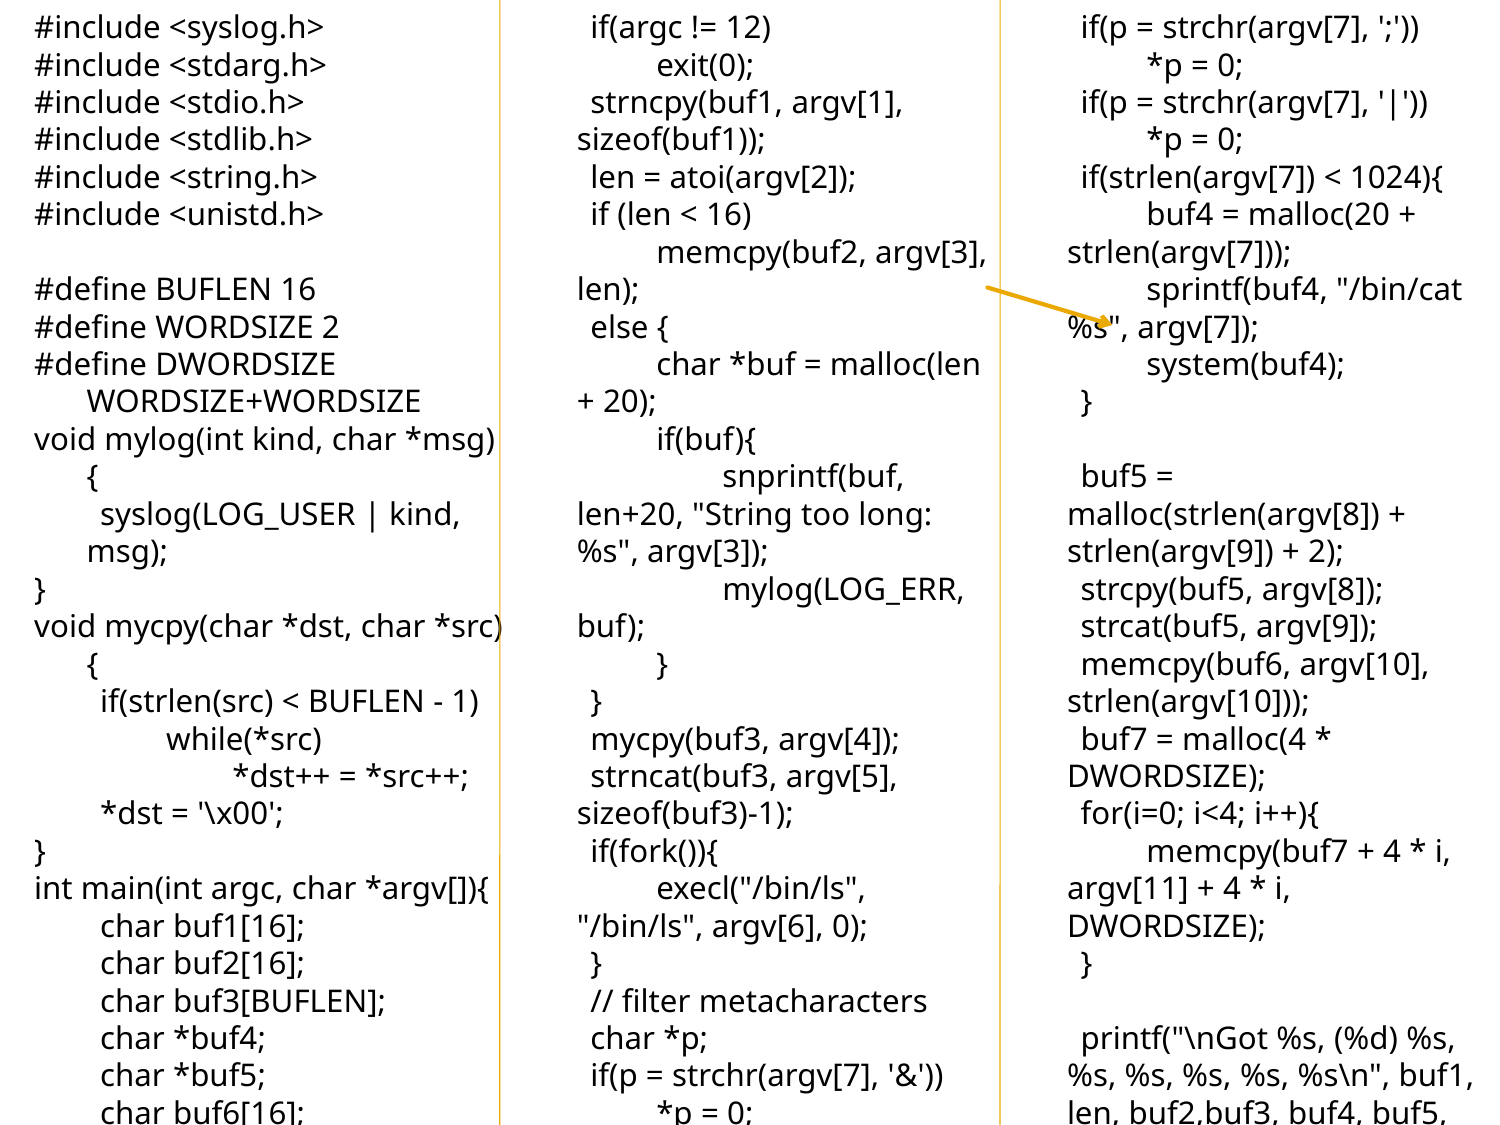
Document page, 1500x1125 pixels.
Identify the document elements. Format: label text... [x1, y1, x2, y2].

text_box #include <syslog.h> #include <stdarg.h> #include <stdio.h> #include <stdlib.h> #include <string.h> #include <unistd.h> #define BUFLEN 16 #define WORDSIZE 2 #define DWORDSIZE WORDSIZE+WORDSIZE void mylog(int kind, char *msg){ syslog(LOG_USER | kind, msg); } void mycpy(char *dst, char *src){ if(strlen(src) < BUFLEN - 1) while(*src) *dst++ = *src++; *dst = '\x00'; } int main(int argc, char *argv[]){ char buf1[16]; char buf2[16]; char buf3[BUFLEN]; char *buf4; char *buf5; char buf6[16]; char *buf7; int i, len; if(argc != 12) exit(0); strncpy(buf1, argv[1], sizeof(buf1)); len = atoi(argv[2]); if (len < 16) memcpy(buf2, argv[3], len); else { char *buf = malloc(len + 20); if(buf){ snprintf(buf, len+20, "String too long: %s", argv[3]); mylog(LOG_ERR, buf); } } mycpy(buf3, argv[4]); strncat(buf3, argv[5], sizeof(buf3)-1); if(fork()){ execl("/bin/ls", "/bin/ls", argv[6], 0); } // filter metacharacters char *p; if(p = strchr(argv[7], '&')) *p = 0; if(p = strchr(argv[7], '`')) *p = 0; if(p = strchr(argv[7], ';')) *p = 0; if(p = strchr(argv[7], '|')) *p = 0; if(strlen(argv[7]) < 1024){ buf4 = malloc(20 + strlen(argv[7])); sprintf(buf4, "/bin/cat %s", argv[7]); system(buf4); } buf5 = malloc(strlen(argv[8]) + strlen(argv[9]) + 2); strcpy(buf5, argv[8]); strcat(buf5, argv[9]); memcpy(buf6, argv[10], strlen(argv[10])); buf7 = malloc(4 * DWORDSIZE); for(i=0; i<4; i++){ memcpy(buf7 + 4 * i, argv[11] + 4 * i, DWORDSIZE); } printf("\nGot %s, (%d) %s, %s, %s, %s, %s, %s\n", buf1, len, buf2,buf3, buf4, buf5, buf6, buf7); } [0, 0, 499, 561]
text_box #include <syslog.h> #include <stdarg.h> #include <stdio.h> #include <stdlib.h> #include <string.h> #include <unistd.h> #define BUFLEN 16 #define WORDSIZE 2 #define DWORDSIZE WORDSIZE+WORDSIZE void mylog(int kind, char *msg){ syslog(LOG_USER | kind, msg); } void mycpy(char *dst, char *src){ if(strlen(src) < BUFLEN - 1) while(*src) *dst++ = *src++; *dst = '\x00'; } int main(int argc, char *argv[]){ char buf1[16]; char buf2[16]; char buf3[BUFLEN]; char *buf4; char *buf5; char buf6[16]; char *buf7; int i, len; if(argc != 12) exit(0); strncpy(buf1, argv[1], sizeof(buf1)); len = atoi(argv[2]); if (len < 16) memcpy(buf2, argv[3], len); else { char *buf = malloc(len + 20); if(buf){ snprintf(buf, len+20, "String too long: %s", argv[3]); mylog(LOG_ERR, buf); } } mycpy(buf3, argv[4]); strncat(buf3, argv[5], sizeof(buf3)-1); if(fork()){ execl("/bin/ls", "/bin/ls", argv[6], 0); } // filter metacharacters char *p; if(p = strchr(argv[7], '&')) *p = 0; if(p = strchr(argv[7], '`')) *p = 0; if(p = strchr(argv[7], ';')) *p = 0; if(p = strchr(argv[7], '|')) *p = 0; if(strlen(argv[7]) < 1024){ buf4 = malloc(20 + strlen(argv[7])); sprintf(buf4, "/bin/cat %s", argv[7]); system(buf4); } buf5 = malloc(strlen(argv[8]) + strlen(argv[9]) + 2); strcpy(buf5, argv[8]); strcat(buf5, argv[9]); memcpy(buf6, argv[10], strlen(argv[10])); buf7 = malloc(4 * DWORDSIZE); for(i=0; i<4; i++){ memcpy(buf7 + 4 * i, argv[11] + 4 * i, DWORDSIZE); } printf("\nGot %s, (%d) %s, %s, %s, %s, %s, %s\n", buf1, len, buf2,buf3, buf4, buf5, buf6, buf7); } [0, 571, 499, 1125]
text_box #include <syslog.h> #include <stdarg.h> #include <stdio.h> #include <stdlib.h> #include <string.h> #include <unistd.h> #define BUFLEN 16 #define WORDSIZE 2 #define DWORDSIZE WORDSIZE+WORDSIZE void mylog(int kind, char *msg){ syslog(LOG_USER | kind, msg); } void mycpy(char *dst, char *src){ if(strlen(src) < BUFLEN - 1) while(*src) *dst++ = *src++; *dst = '\x00'; } int main(int argc, char *argv[]){ char buf1[16]; char buf2[16]; char buf3[BUFLEN]; char *buf4; char *buf5; char buf6[16]; char *buf7; int i, len; if(argc != 12) exit(0); strncpy(buf1, argv[1], sizeof(buf1)); len = atoi(argv[2]); if (len < 16) memcpy(buf2, argv[3], len); else { char *buf = malloc(len + 20); if(buf){ snprintf(buf, len+20, "String too long: %s", argv[3]); mylog(LOG_ERR, buf); } } mycpy(buf3, argv[4]); strncat(buf3, argv[5], sizeof(buf3)-1); if(fork()){ execl("/bin/ls", "/bin/ls", argv[6], 0); } // filter metacharacters char *p; if(p = strchr(argv[7], '&')) *p = 0; if(p = strchr(argv[7], '`')) *p = 0; if(p = strchr(argv[7], ';')) *p = 0; if(p = strchr(argv[7], '|')) *p = 0; if(strlen(argv[7]) < 1024){ buf4 = malloc(20 + strlen(argv[7])); sprintf(buf4, "/bin/cat %s", argv[7]); system(buf4); } buf5 = malloc(strlen(argv[8]) + strlen(argv[9]) + 2); strcpy(buf5, argv[8]); strcat(buf5, argv[9]); memcpy(buf6, argv[10], strlen(argv[10])); buf7 = malloc(4 * DWORDSIZE); for(i=0; i<4; i++){ memcpy(buf7 + 4 * i, argv[11] + 4 * i, DWORDSIZE); } printf("\nGot %s, (%d) %s, %s, %s, %s, %s, %s\n", buf1, len, buf2,buf3, buf4, buf5, buf6, buf7); } [501, 572, 999, 1125]
text_box #include <syslog.h> #include <stdarg.h> #include <stdio.h> #include <stdlib.h> #include <string.h> #include <unistd.h> #define BUFLEN 16 #define WORDSIZE 2 #define DWORDSIZE WORDSIZE+WORDSIZE void mylog(int kind, char *msg){ syslog(LOG_USER | kind, msg); } void mycpy(char *dst, char *src){ if(strlen(src) < BUFLEN - 1) while(*src) *dst++ = *src++; *dst = '\x00'; } int main(int argc, char *argv[]){ char buf1[16]; char buf2[16]; char buf3[BUFLEN]; char *buf4; char *buf5; char buf6[16]; char *buf7; int i, len; if(argc != 12) exit(0); strncpy(buf1, argv[1], sizeof(buf1)); len = atoi(argv[2]); if (len < 16) memcpy(buf2, argv[3], len); else { char *buf = malloc(len + 20); if(buf){ snprintf(buf, len+20, "String too long: %s", argv[3]); mylog(LOG_ERR, buf); } } mycpy(buf3, argv[4]); strncat(buf3, argv[5], sizeof(buf3)-1); if(fork()){ execl("/bin/ls", "/bin/ls", argv[6], 0); } // filter metacharacters char *p; if(p = strchr(argv[7], '&')) *p = 0; if(p = strchr(argv[7], '`')) *p = 0; if(p = strchr(argv[7], ';')) *p = 0; if(p = strchr(argv[7], '|')) *p = 0; if(strlen(argv[7]) < 1024){ buf4 = malloc(20 + strlen(argv[7])); sprintf(buf4, "/bin/cat %s", argv[7]); system(buf4); } buf5 = malloc(strlen(argv[8]) + strlen(argv[9]) + 2); strcpy(buf5, argv[8]); strcat(buf5, argv[9]); memcpy(buf6, argv[10], strlen(argv[10])); buf7 = malloc(4 * DWORDSIZE); for(i=0; i<4; i++){ memcpy(buf7 + 4 * i, argv[11] + 4 * i, DWORDSIZE); } printf("\nGot %s, (%d) %s, %s, %s, %s, %s, %s\n", buf1, len, buf2,buf3, buf4, buf5, buf6, buf7); } [1001, 0, 1500, 561]
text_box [987, 287, 1113, 325]
text_box #include <syslog.h> #include <stdarg.h> #include <stdio.h> #include <stdlib.h> #include <string.h> #include <unistd.h> #define BUFLEN 16 #define WORDSIZE 2 #define DWORDSIZE WORDSIZE+WORDSIZE void mylog(int kind, char *msg){ syslog(LOG_USER | kind, msg); } void mycpy(char *dst, char *src){ if(strlen(src) < BUFLEN - 1) while(*src) *dst++ = *src++; *dst = '\x00'; } int main(int argc, char *argv[]){ char buf1[16]; char buf2[16]; char buf3[BUFLEN]; char *buf4; char *buf5; char buf6[16]; char *buf7; int i, len; if(argc != 12) exit(0); strncpy(buf1, argv[1], sizeof(buf1)); len = atoi(argv[2]); if (len < 16) memcpy(buf2, argv[3], len); else { char *buf = malloc(len + 20); if(buf){ snprintf(buf, len+20, "String too long: %s", argv[3]); mylog(LOG_ERR, buf); } } mycpy(buf3, argv[4]); strncat(buf3, argv[5], sizeof(buf3)-1); if(fork()){ execl("/bin/ls", "/bin/ls", argv[6], 0); } // filter metacharacters char *p; if(p = strchr(argv[7], '&')) *p = 0; if(p = strchr(argv[7], '`')) *p = 0; if(p = strchr(argv[7], ';')) *p = 0; if(p = strchr(argv[7], '|')) *p = 0; if(strlen(argv[7]) < 1024){ buf4 = malloc(20 + strlen(argv[7])); sprintf(buf4, "/bin/cat %s", argv[7]); system(buf4); } buf5 = malloc(strlen(argv[8]) + strlen(argv[9]) + 2); strcpy(buf5, argv[8]); strcat(buf5, argv[9]); memcpy(buf6, argv[10], strlen(argv[10])); buf7 = malloc(4 * DWORDSIZE); for(i=0; i<4; i++){ memcpy(buf7 + 4 * i, argv[11] + 4 * i, DWORDSIZE); } printf("\nGot %s, (%d) %s, %s, %s, %s, %s, %s\n", buf1, len, buf2,buf3, buf4, buf5, buf6, buf7); } [1001, 571, 1500, 1125]
text_box #include <syslog.h> #include <stdarg.h> #include <stdio.h> #include <stdlib.h> #include <string.h> #include <unistd.h> #define BUFLEN 16 #define WORDSIZE 2 #define DWORDSIZE WORDSIZE+WORDSIZE void mylog(int kind, char *msg){ syslog(LOG_USER | kind, msg); } void mycpy(char *dst, char *src){ if(strlen(src) < BUFLEN - 1) while(*src) *dst++ = *src++; *dst = '\x00'; } int main(int argc, char *argv[]){ char buf1[16]; char buf2[16]; char buf3[BUFLEN]; char *buf4; char *buf5; char buf6[16]; char *buf7; int i, len; if(argc != 12) exit(0); strncpy(buf1, argv[1], sizeof(buf1)); len = atoi(argv[2]); if (len < 16) memcpy(buf2, argv[3], len); else { char *buf = malloc(len + 20); if(buf){ snprintf(buf, len+20, "String too long: %s", argv[3]); mylog(LOG_ERR, buf); } } mycpy(buf3, argv[4]); strncat(buf3, argv[5], sizeof(buf3)-1); if(fork()){ execl("/bin/ls", "/bin/ls", argv[6], 0); } // filter metacharacters char *p; if(p = strchr(argv[7], '&')) *p = 0; if(p = strchr(argv[7], '`')) *p = 0; if(p = strchr(argv[7], ';')) *p = 0; if(p = strchr(argv[7], '|')) *p = 0; if(strlen(argv[7]) < 1024){ buf4 = malloc(20 + strlen(argv[7])); sprintf(buf4, "/bin/cat %s", argv[7]); system(buf4); } buf5 = malloc(strlen(argv[8]) + strlen(argv[9]) + 2); strcpy(buf5, argv[8]); strcat(buf5, argv[9]); memcpy(buf6, argv[10], strlen(argv[10])); buf7 = malloc(4 * DWORDSIZE); for(i=0; i<4; i++){ memcpy(buf7 + 4 * i, argv[11] + 4 * i, DWORDSIZE); } printf("\nGot %s, (%d) %s, %s, %s, %s, %s, %s\n", buf1, len, buf2,buf3, buf4, buf5, buf6, buf7); } [501, 0, 999, 560]
